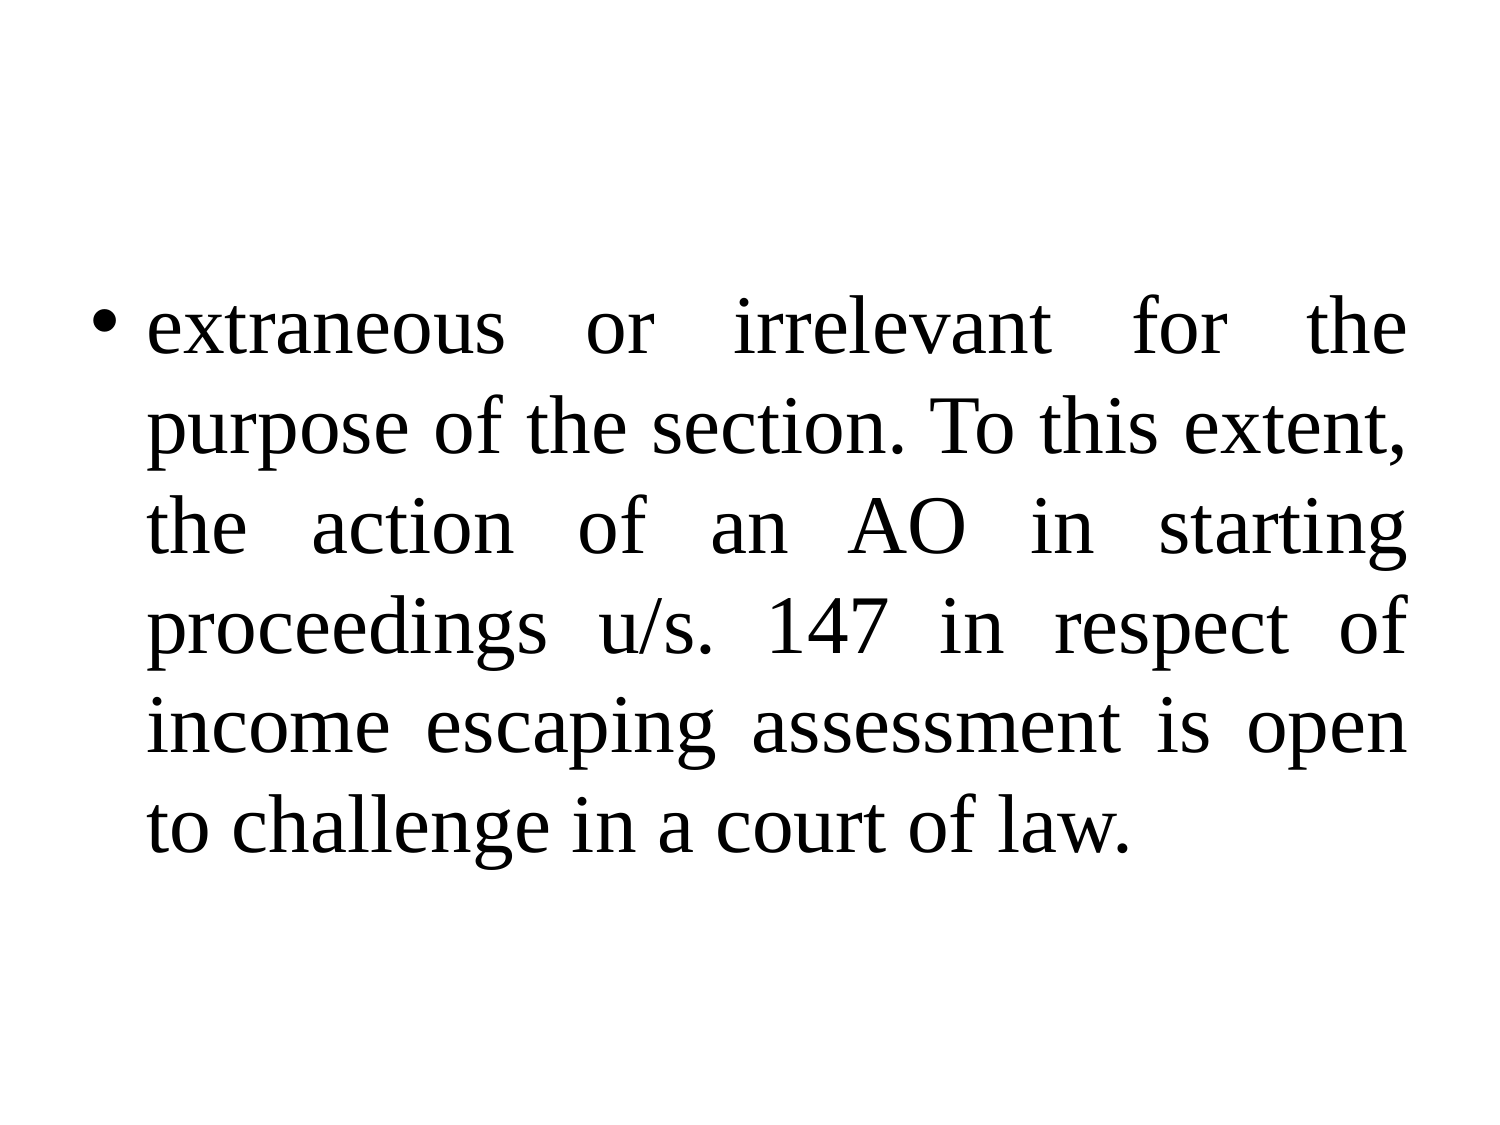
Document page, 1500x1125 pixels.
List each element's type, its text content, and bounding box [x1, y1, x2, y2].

list extraneous or irrelevant for the purpose of the section. To this extent, the action of an AO in starting proceedings u/s. 147 in respect of income escaping assessment is open to challenge in a court of law. [75, 262, 1425, 1005]
